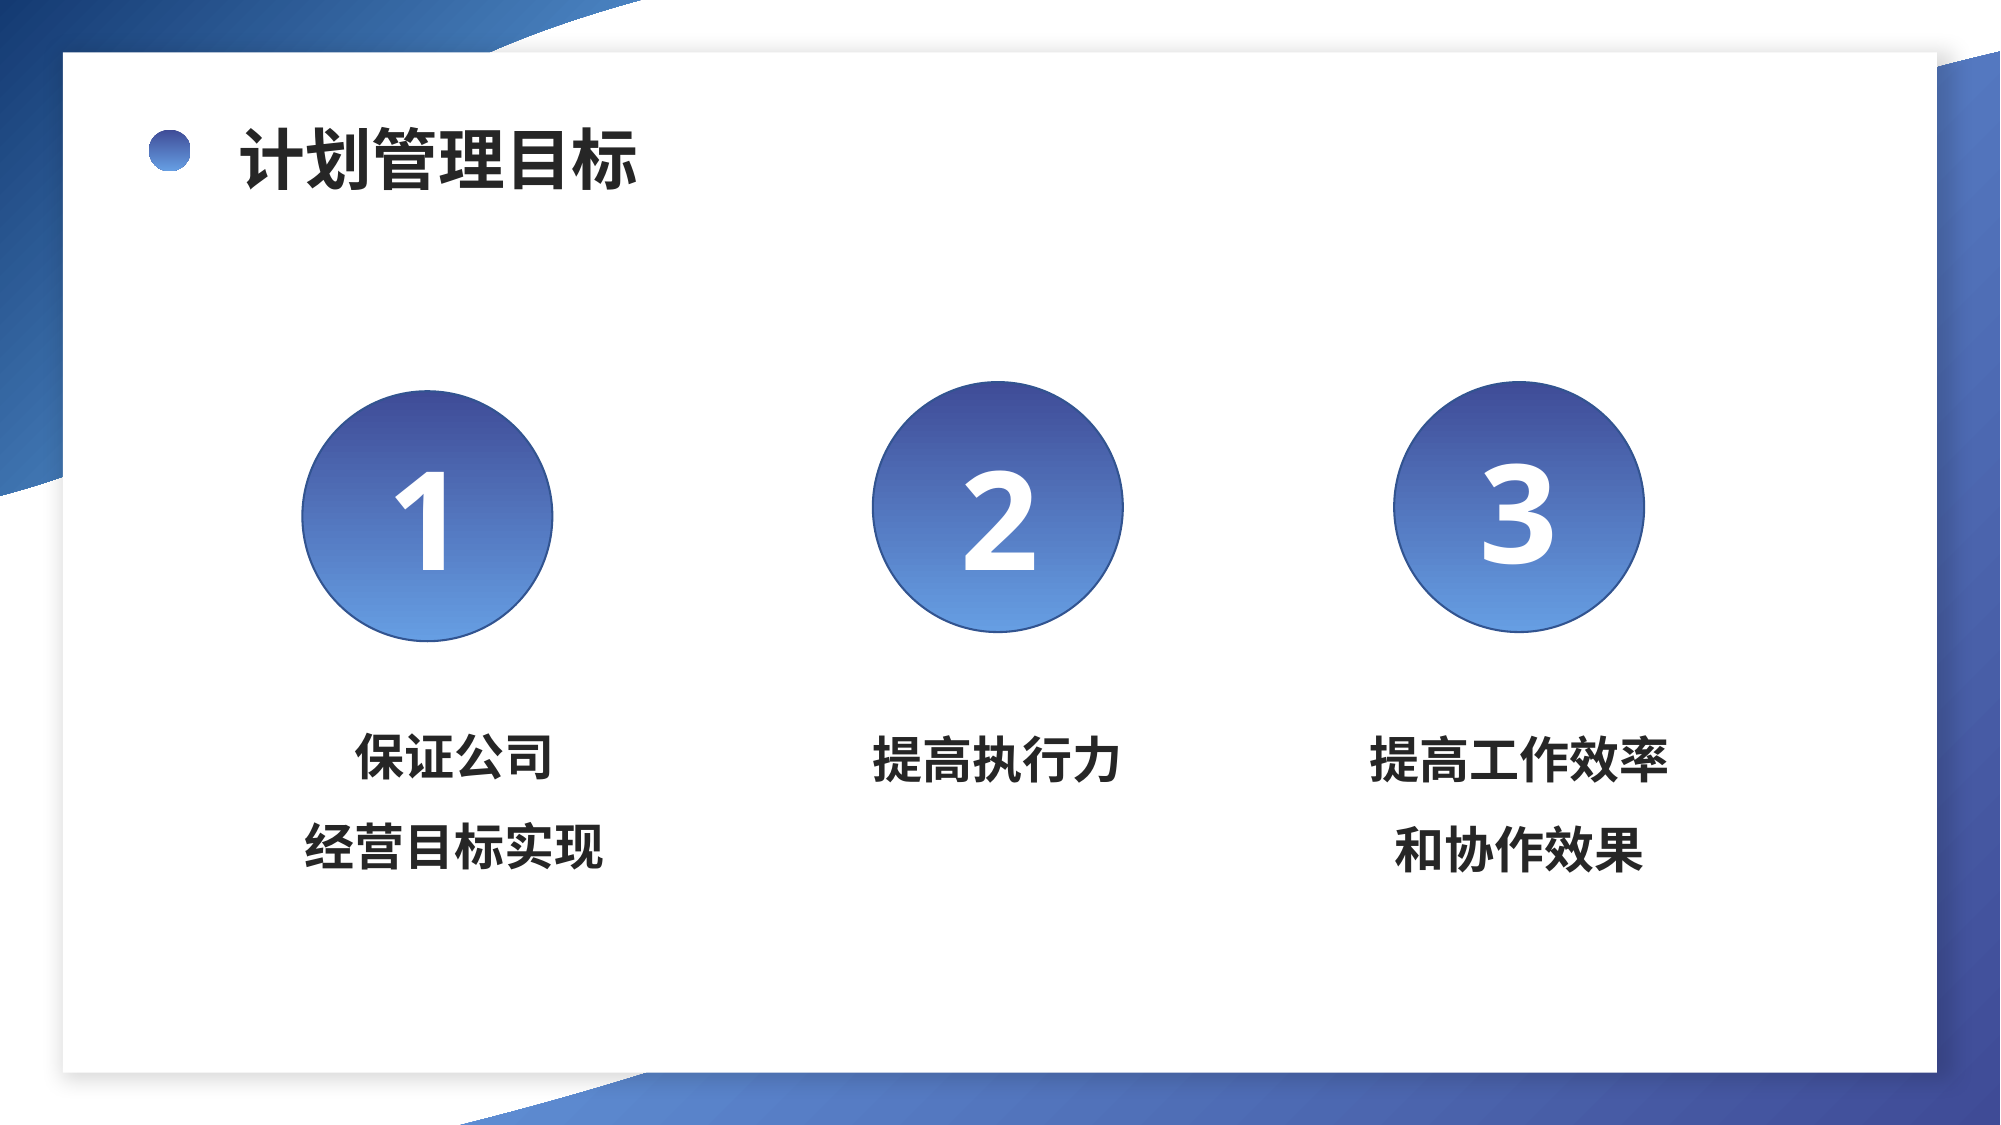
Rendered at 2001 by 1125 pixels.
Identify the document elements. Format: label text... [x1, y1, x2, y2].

text_box [147, 128, 192, 173]
text_box 提高执行力 [779, 690, 1217, 796]
text_box 3 [1437, 418, 1602, 497]
text_box 1 [345, 425, 510, 504]
text_box [301, 390, 554, 643]
text_box 保证公司 经营目标实现 [183, 688, 727, 883]
text_box [456, 50, 2000, 1125]
text_box [0, 0, 642, 497]
text_box 提高工作效率 和协作效果 [1300, 690, 1738, 886]
text_box [1393, 381, 1646, 634]
text_box [62, 51, 1938, 1074]
text_box [871, 381, 1124, 634]
text_box 2 [917, 425, 1083, 504]
text_box 计划管理目标 [223, 109, 772, 189]
